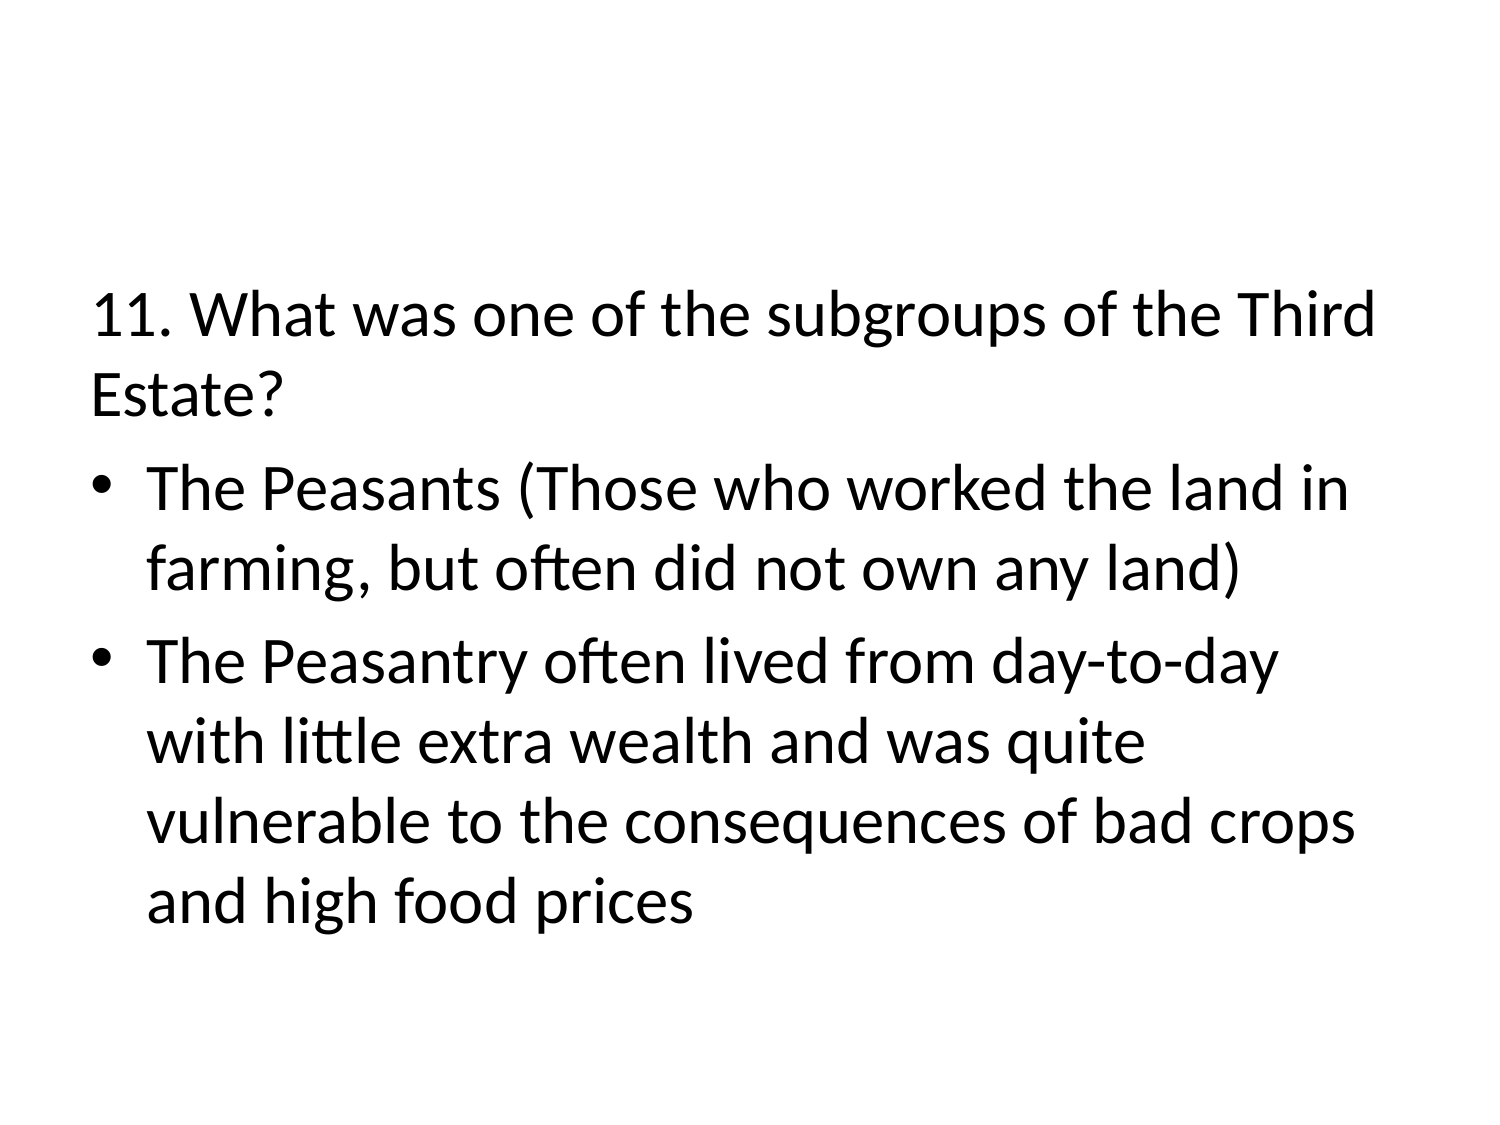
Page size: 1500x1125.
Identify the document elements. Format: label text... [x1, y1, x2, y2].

list 11. What was one of the subgroups of the Third Estate? The Peasants (Those who worked the land in farming, but often did not own any land) The Peasantry often lived from day-to-day with little extra wealth and was quite vulnerable to the consequences of bad crops and high food prices [75, 262, 1425, 1005]
